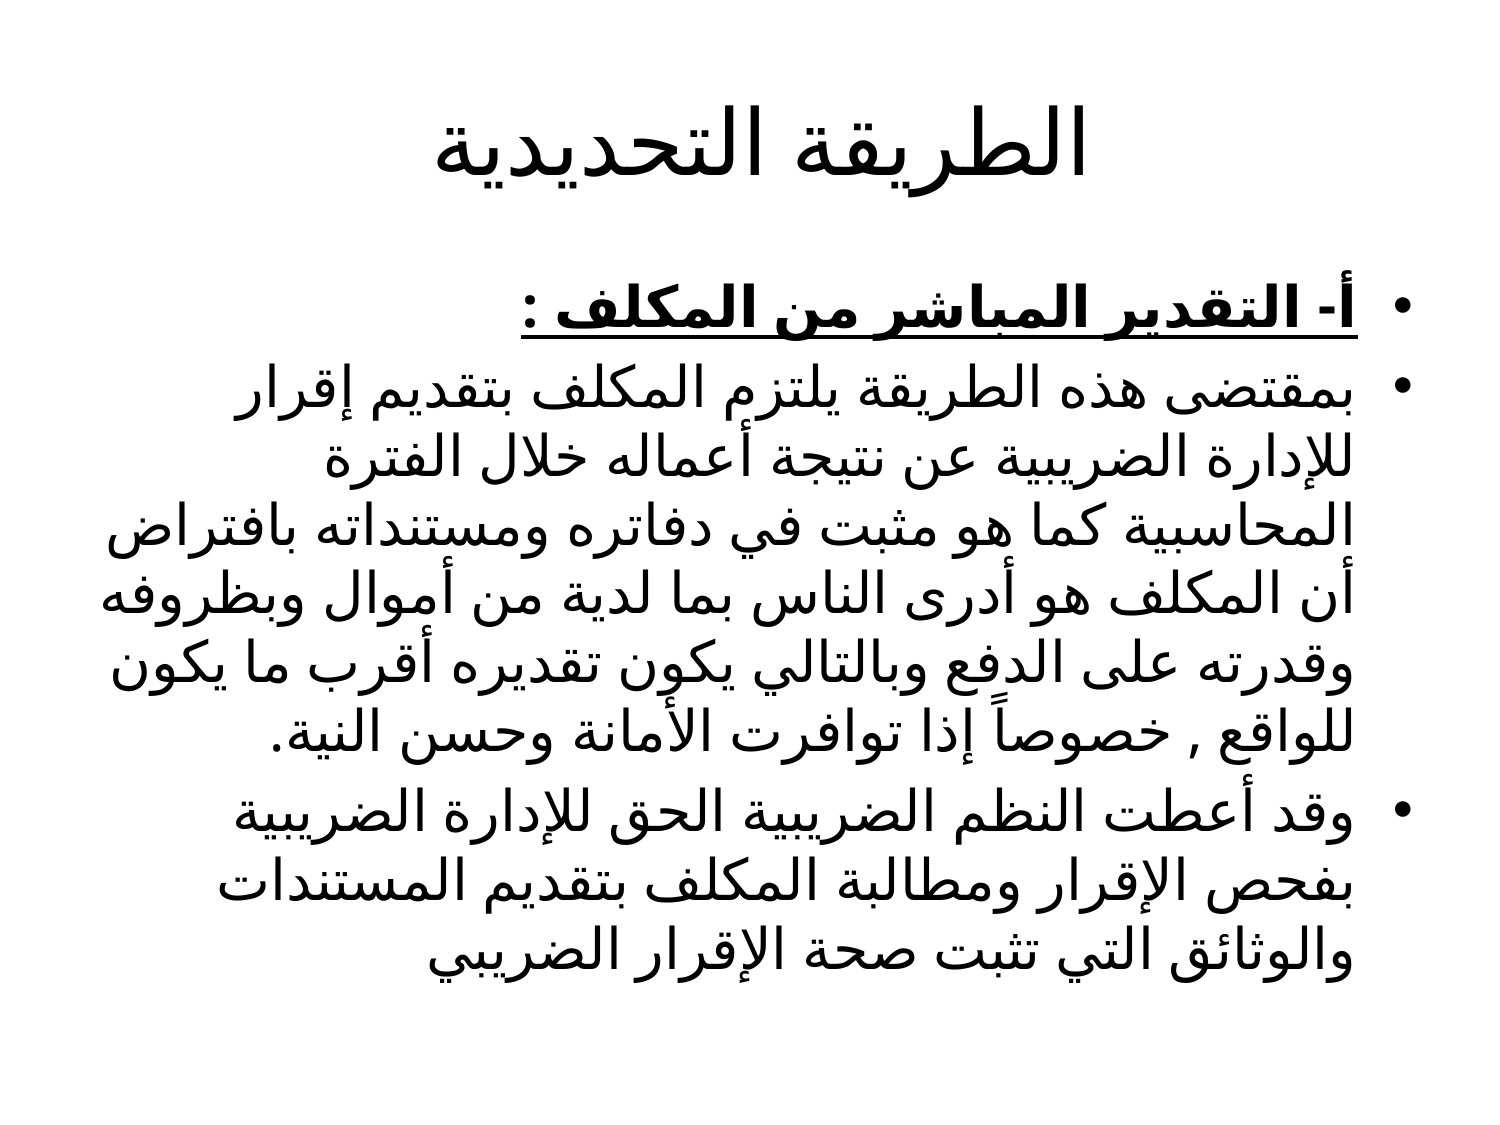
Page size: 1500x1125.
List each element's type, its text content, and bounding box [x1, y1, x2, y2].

list أ- التقدير المباشر من المكلف : بمقتضى هذه الطريقة يلتزم المكلف بتقديم إقرار للإدارة الضريبية عن نتيجة أعماله خلال الفترة المحاسبية كما هو مثبت في دفاتره ومستنداته بافتراض أن المكلف هو أدرى الناس بما لدية من أموال وبظروفه وقدرته على الدفع وبالتالي يكون تقديره أقرب ما يكون للواقع , خصوصاً إذا توافرت الأمانة وحسن النية. وقد أعطت النظم الضريبية الحق للإدارة الضريبية بفحص الإقرار ومطالبة المكلف بتقديم المستندات والوثائق التي تثبت صحة الإقرار الضريبي [75, 262, 1425, 1005]
title الطريقة التحديدية [75, 45, 1425, 233]
